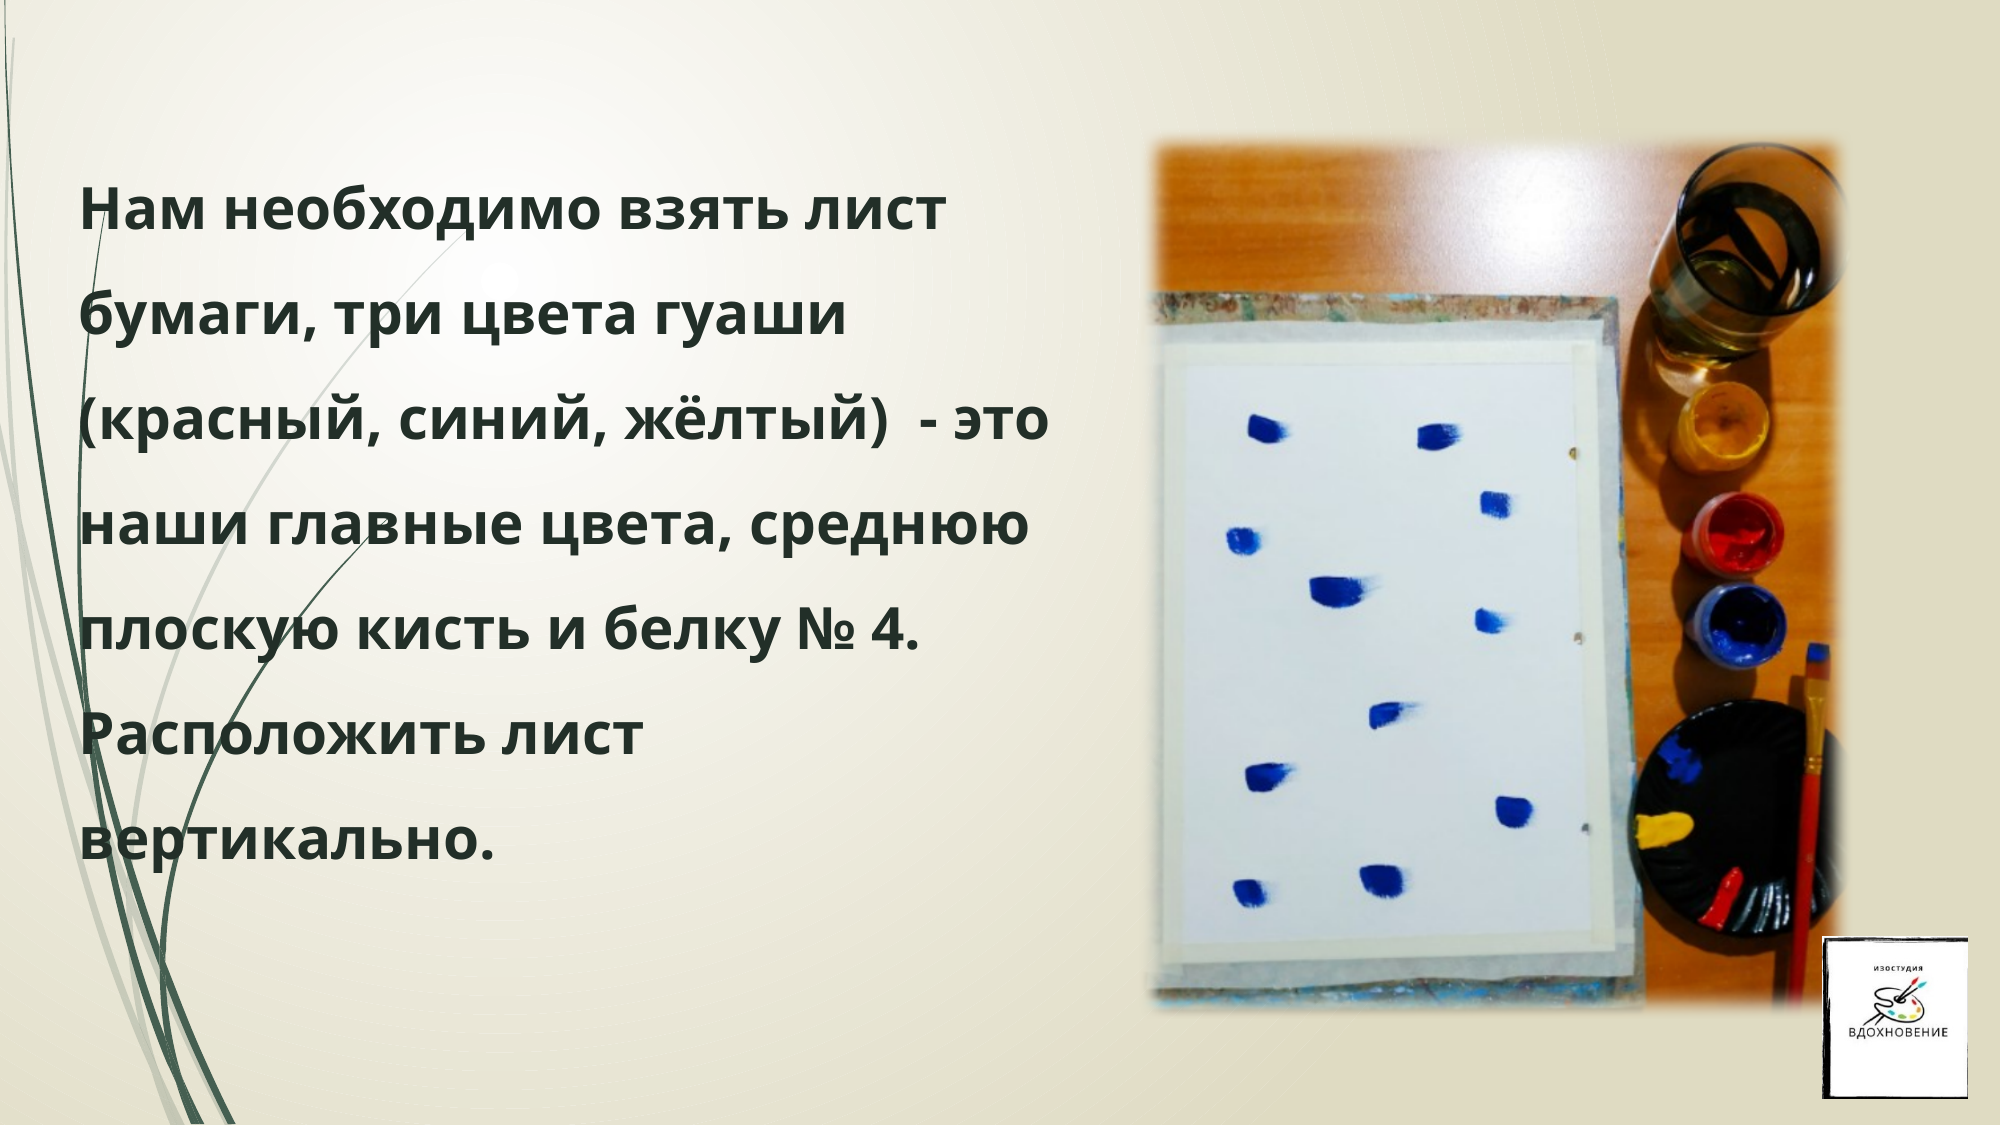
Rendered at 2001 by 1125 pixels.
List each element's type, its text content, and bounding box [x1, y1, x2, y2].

picture [1139, 128, 1969, 1100]
text_box Нам необходимо взять лист бумаги, три цвета гуаши (красный, синий, жёлтый) - это наши главные цвета, среднюю плоскую кисть и белку № 4. Расположить лист вертикально. [63, 129, 1091, 924]
